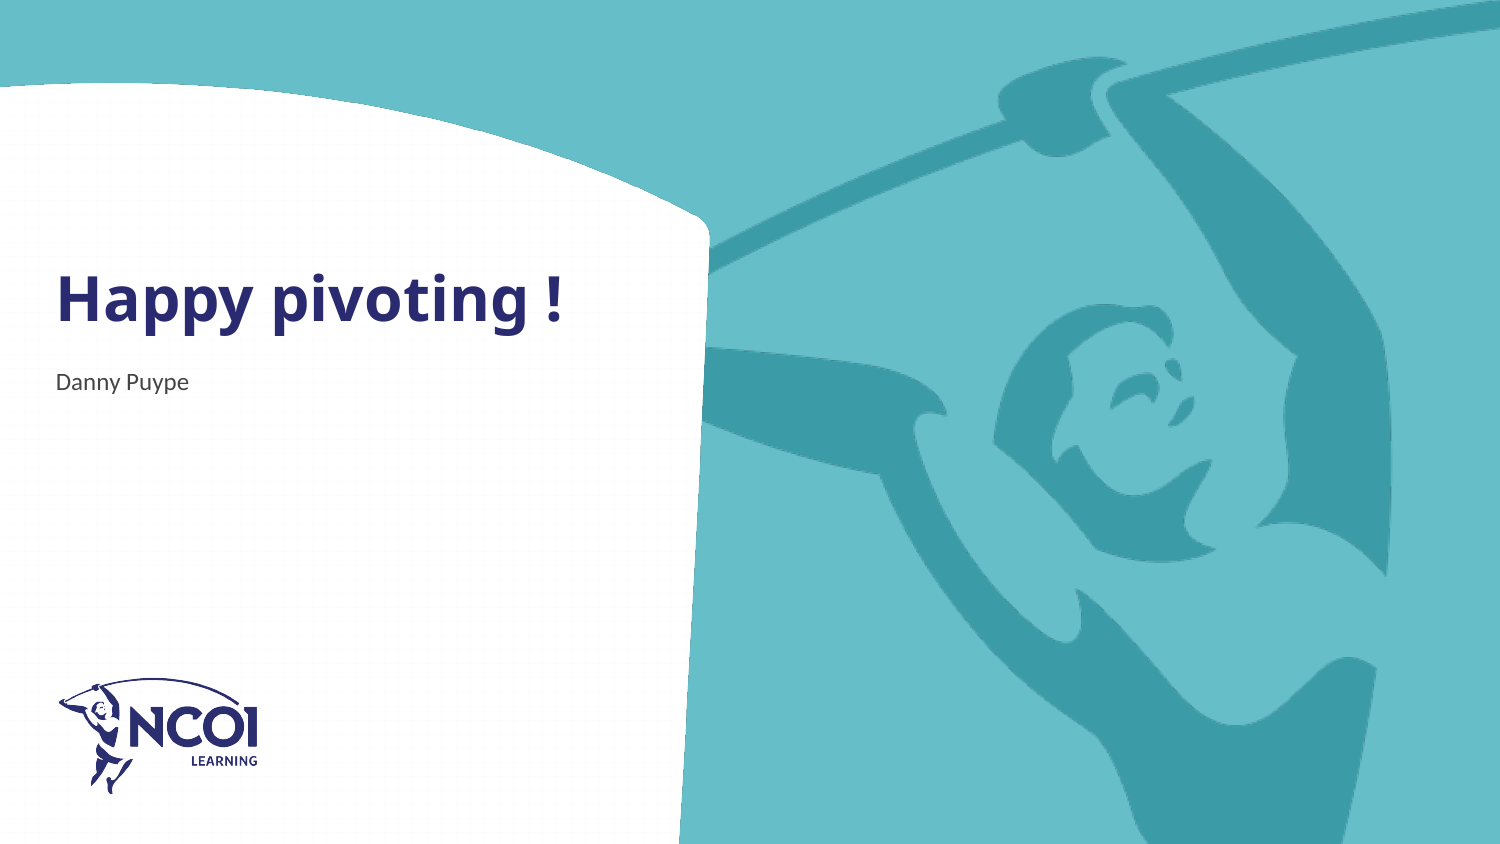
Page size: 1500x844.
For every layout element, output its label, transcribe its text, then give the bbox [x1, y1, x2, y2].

title Happy pivoting ! [55, 164, 644, 335]
list Danny Puype [55, 361, 644, 408]
picture [0, 0, 1500, 844]
